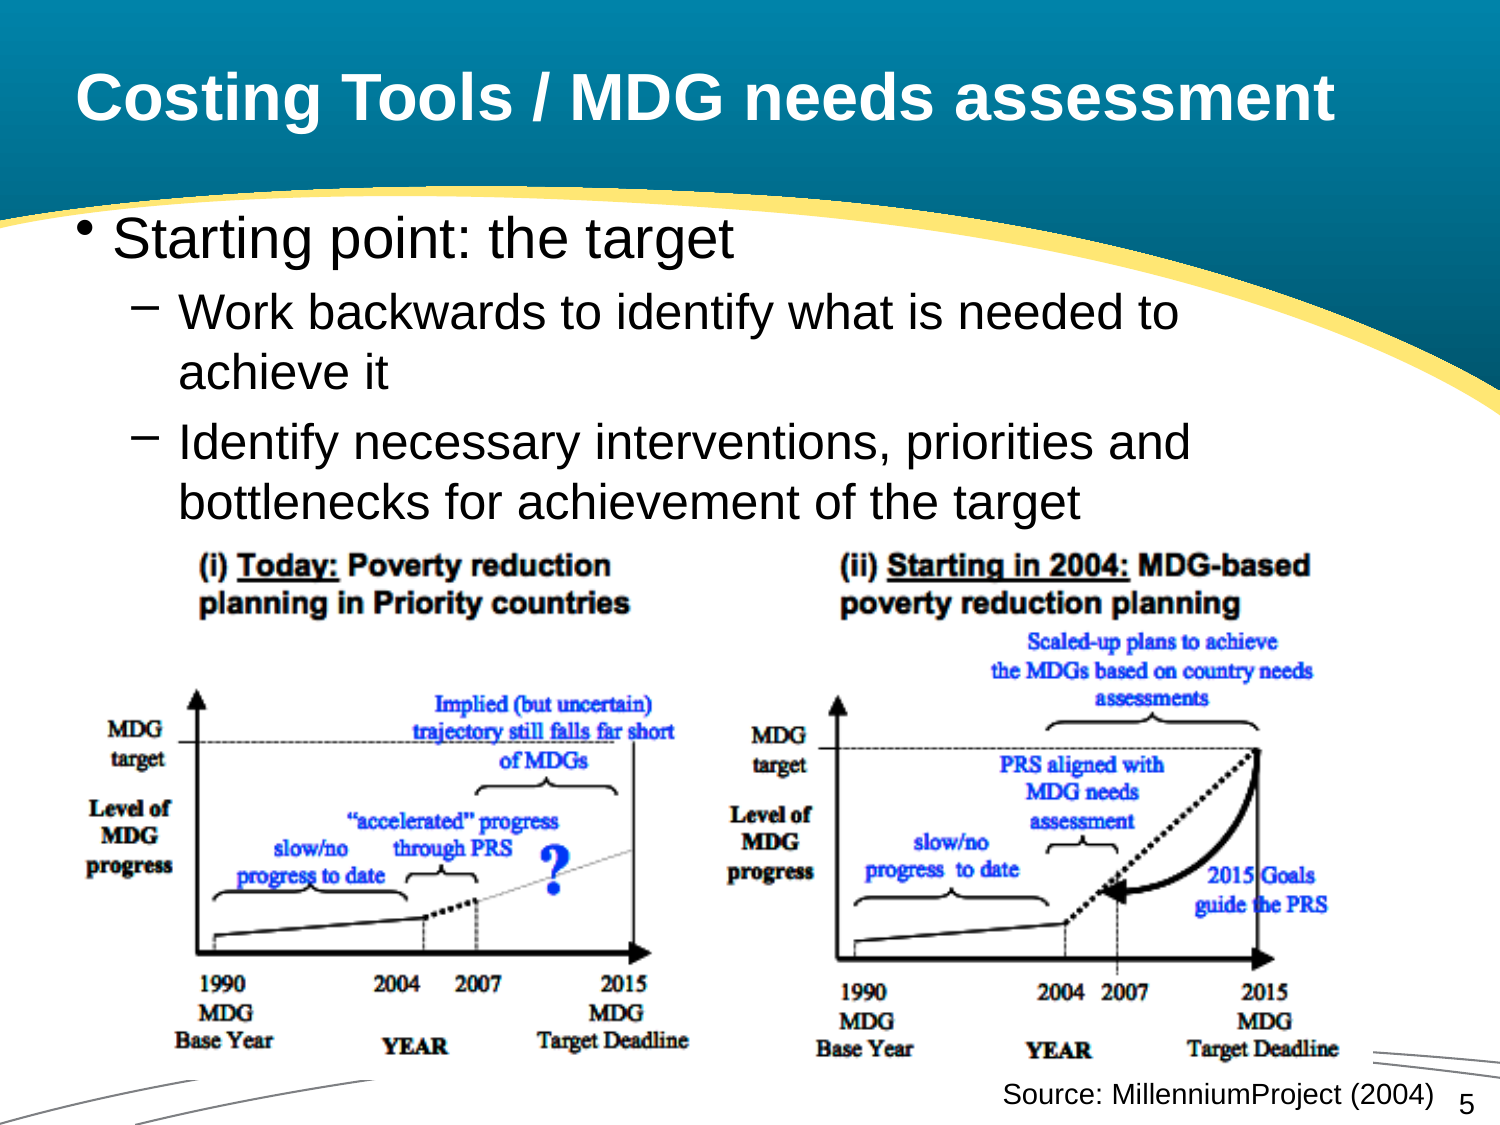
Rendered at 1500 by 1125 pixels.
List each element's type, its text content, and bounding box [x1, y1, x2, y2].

text_box Source: MillenniumProject (2004) [624, 1068, 1450, 1119]
slide_number 5 [1450, 1084, 1476, 1113]
list Starting point: the target Work backwards to identify what is needed to achieve it Identify necessary interventions, priorities and bottlenecks for achievement of the target [74, 199, 1338, 535]
title Costing Tools / MDG needs assessment [74, 0, 1476, 188]
picture [49, 537, 1374, 1080]
